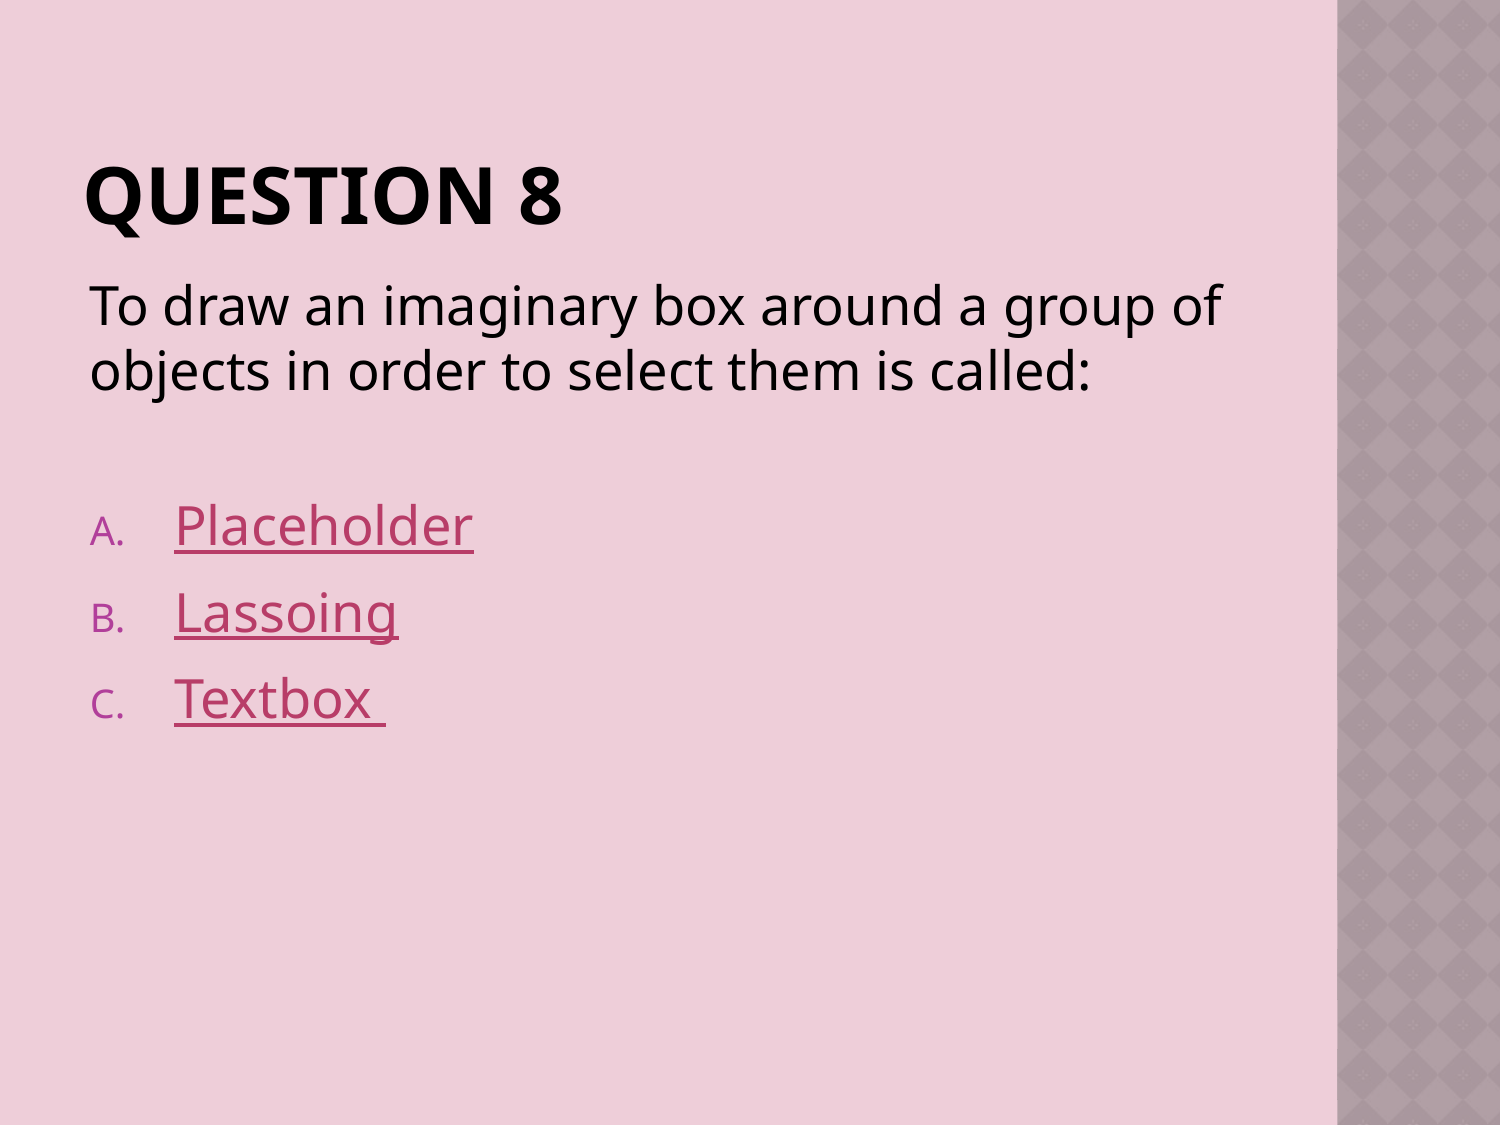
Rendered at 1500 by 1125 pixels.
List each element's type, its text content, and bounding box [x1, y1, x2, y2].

list To draw an imaginary box around a group of objects in order to select them is called: Placeholder Lassoing Textbox [75, 264, 1263, 1059]
title Question 8 [75, 52, 1263, 240]
